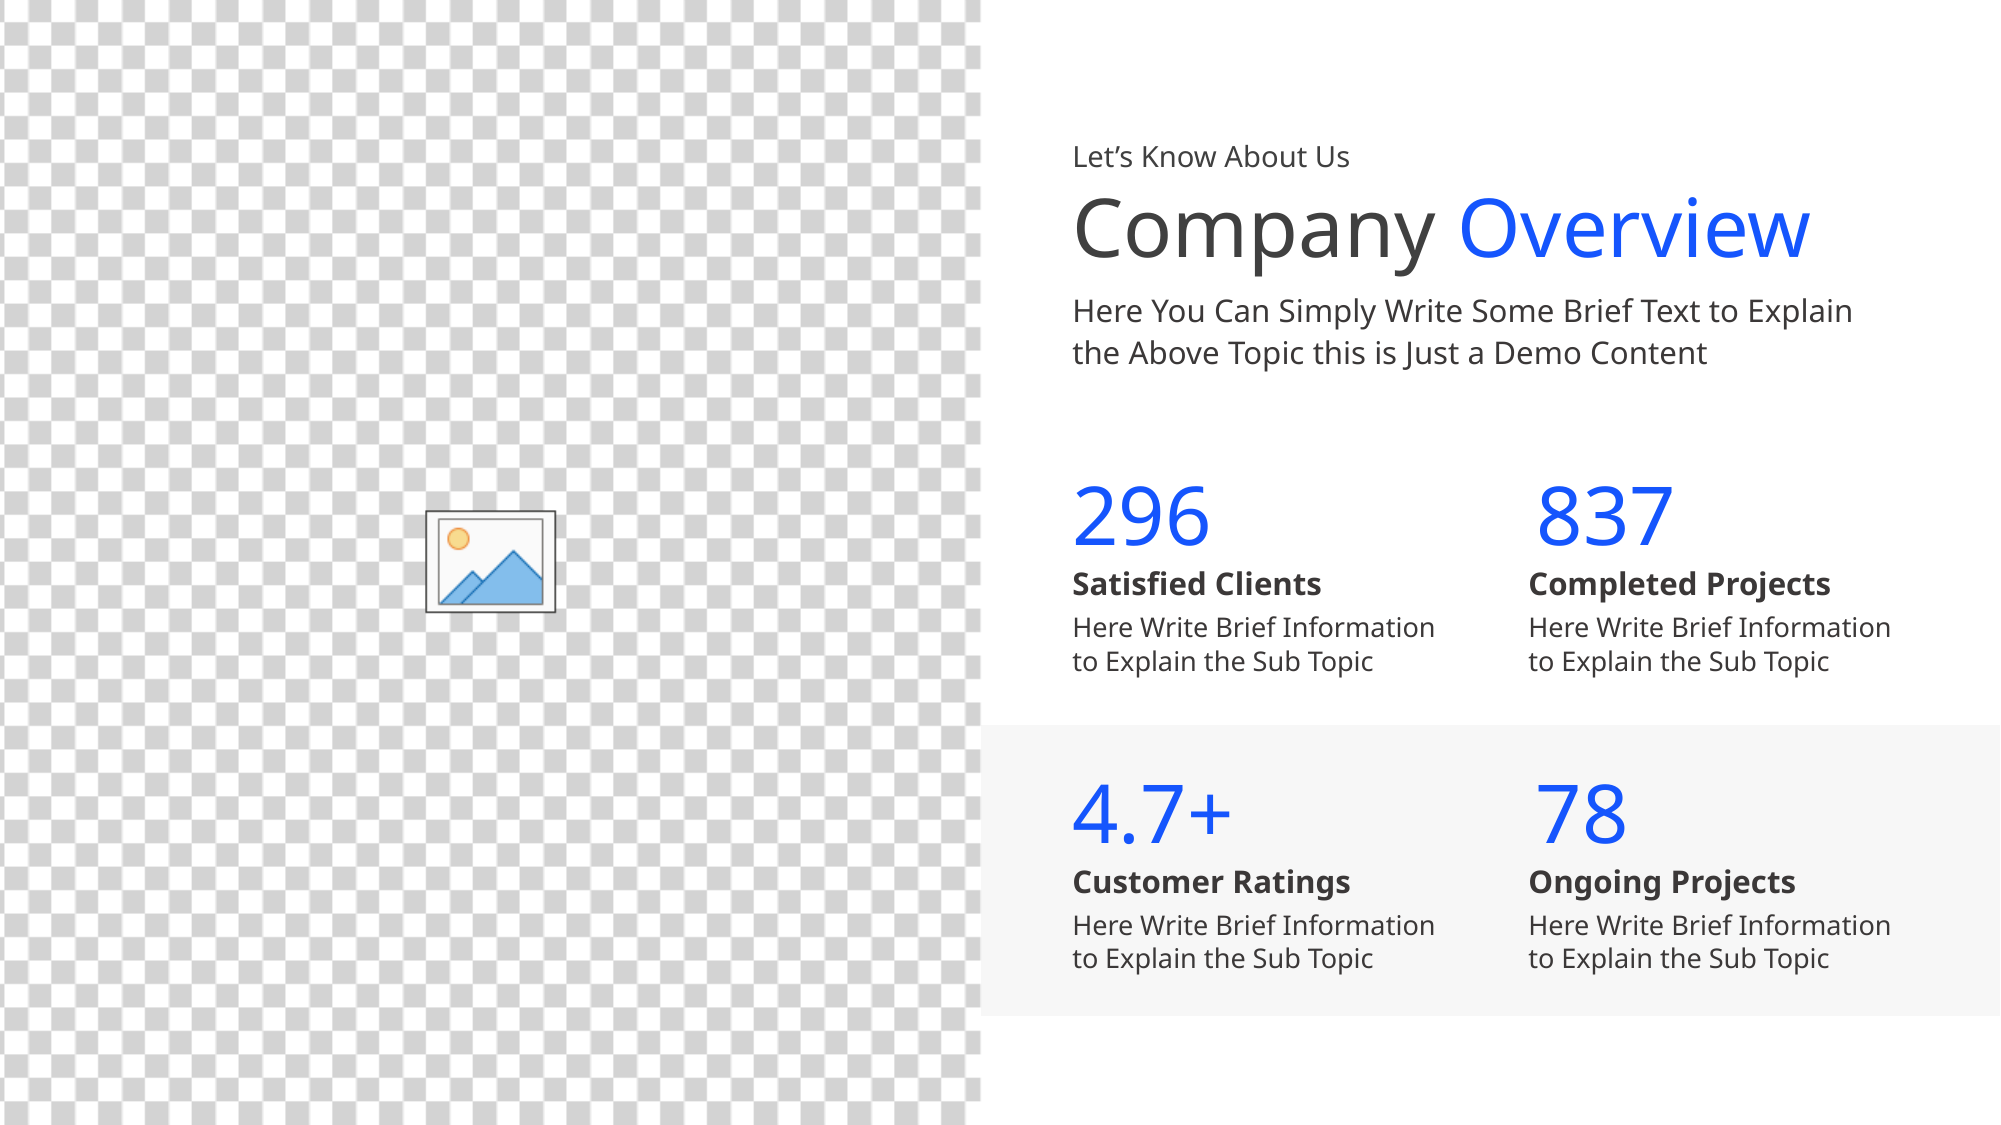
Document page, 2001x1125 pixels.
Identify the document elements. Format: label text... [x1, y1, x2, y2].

text_box Here Write Brief Information to Explain the Sub Topic [1057, 899, 1492, 982]
text_box Company Overview [1057, 169, 1980, 279]
text_box Here Write Brief Information to Explain the Sub Topic [1513, 602, 1948, 684]
text_box Ongoing Projects [1513, 854, 1948, 899]
text_box Here Write Brief Information to Explain the Sub Topic [1057, 602, 1492, 684]
text_box Let’s Know About Us [1057, 130, 1519, 181]
text_box 78 [1520, 754, 1644, 854]
text_box Satisfied Clients [1057, 557, 1492, 602]
text_box 4.7+ [1057, 754, 1294, 854]
text_box [982, 725, 2000, 1017]
text_box Here You Can Simply Write Some Brief Text to Explain the Above Topic this is Just a Demo Content [1057, 279, 1980, 379]
text_box 296 [1057, 456, 1295, 557]
picture [0, 0, 982, 1125]
text_box Completed Projects [1513, 557, 1948, 602]
text_box Here Write Brief Information to Explain the Sub Topic [1513, 899, 1948, 982]
text_box Customer Ratings [1057, 854, 1492, 899]
text_box 837 [1522, 456, 1692, 557]
